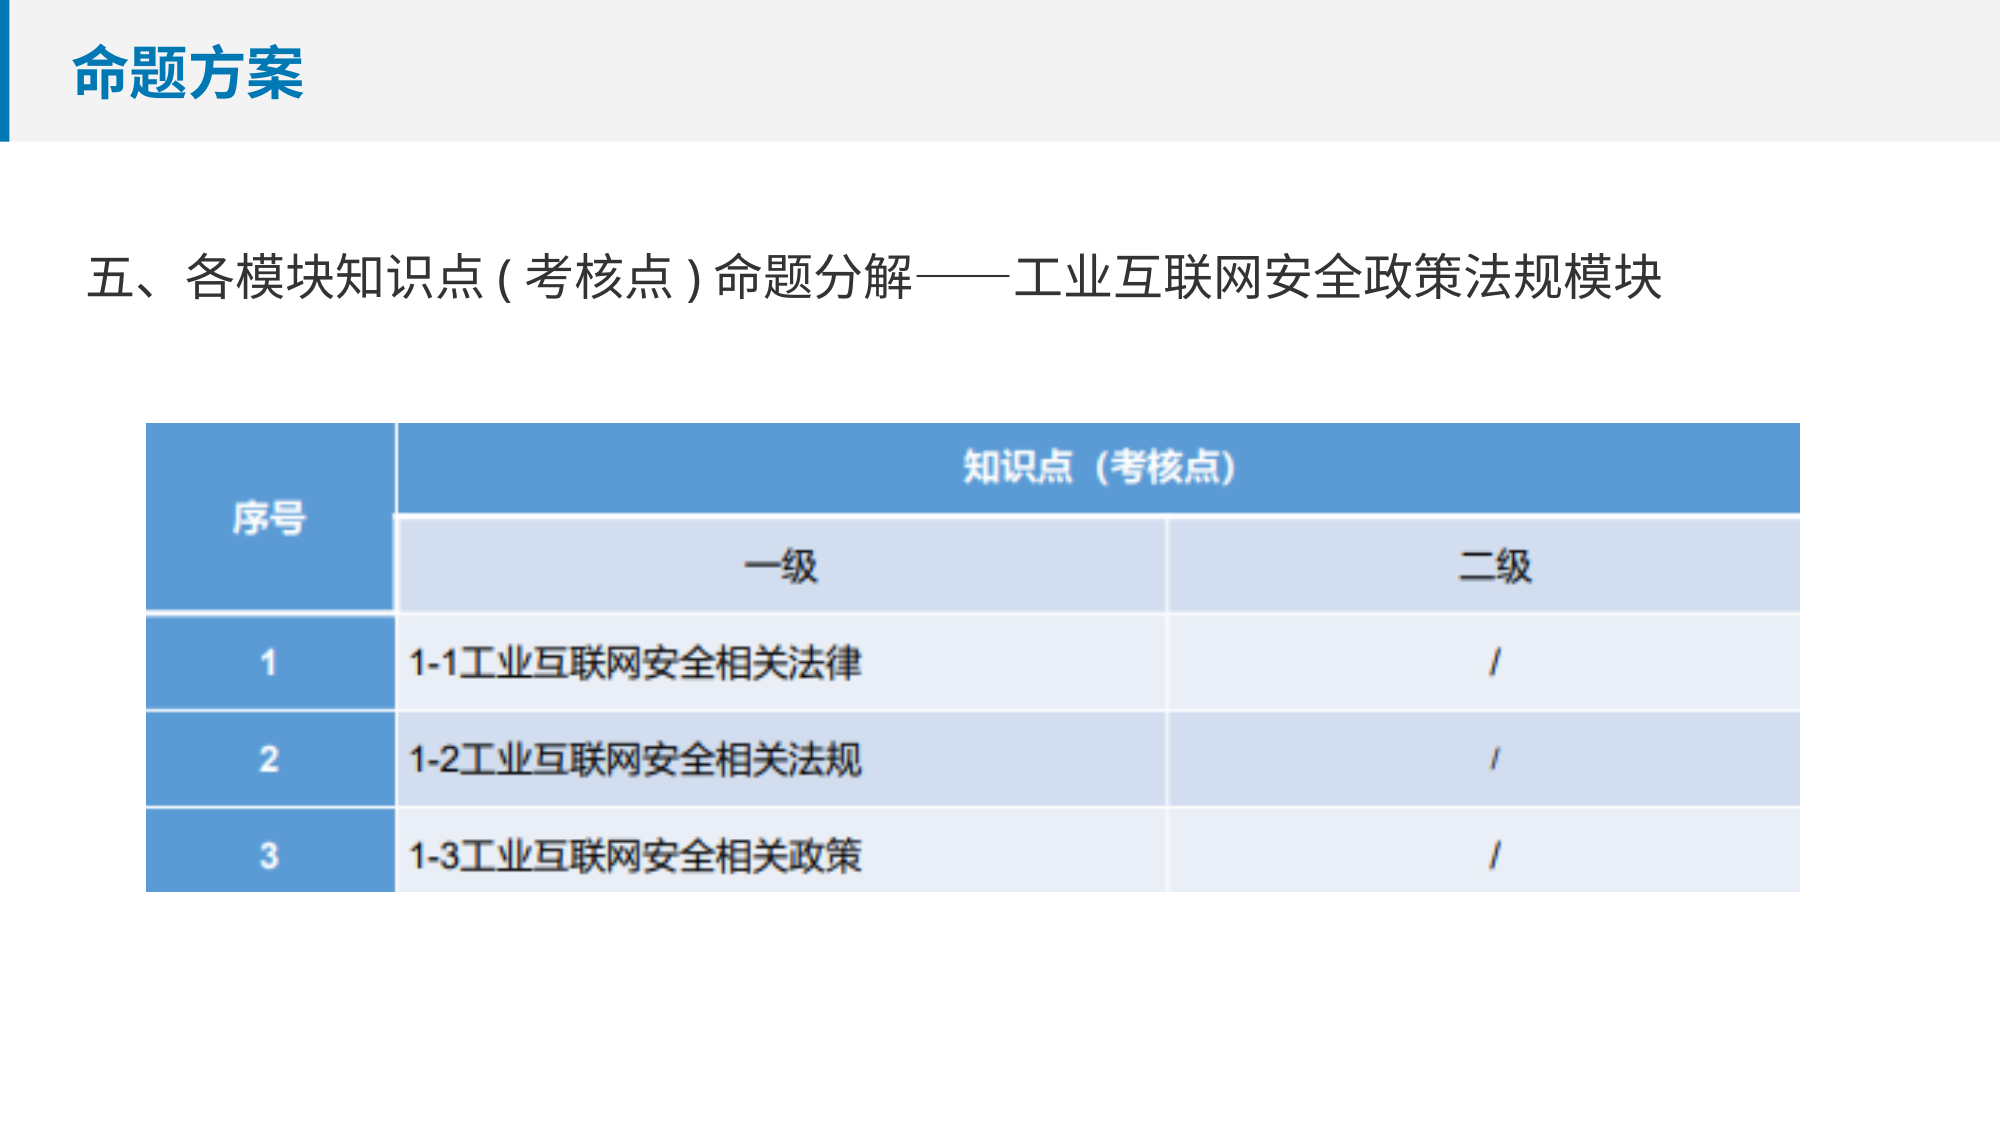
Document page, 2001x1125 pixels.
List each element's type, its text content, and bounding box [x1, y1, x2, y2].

text_box 五、各模块知识点(考核点)命题分解——工业互联网安全政策法规模块 [85, 233, 1959, 1077]
title 命题方案 [56, 26, 1589, 116]
picture [146, 423, 1800, 892]
